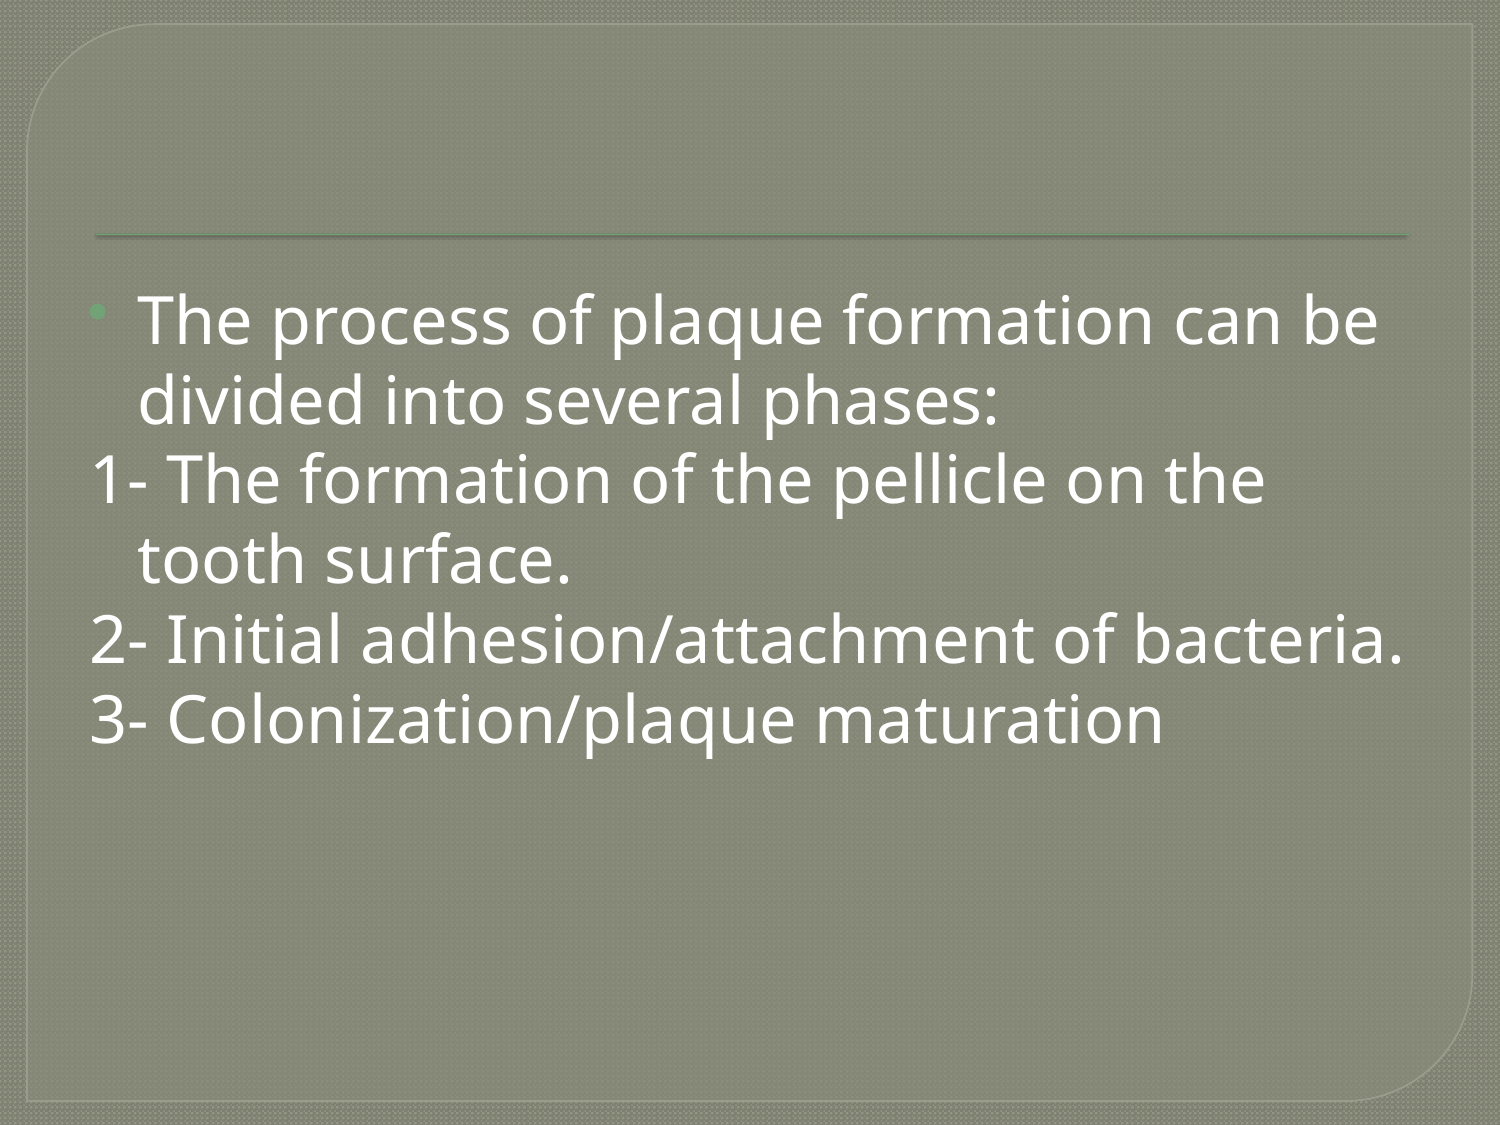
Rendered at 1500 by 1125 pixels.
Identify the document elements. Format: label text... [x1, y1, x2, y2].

list The process of plaque formation can be divided into several phases: 1- The formation of the pellicle on the tooth surface. 2- Initial adhesion/attachment of bacteria. 3- Colonization/plaque maturation [75, 270, 1425, 1013]
